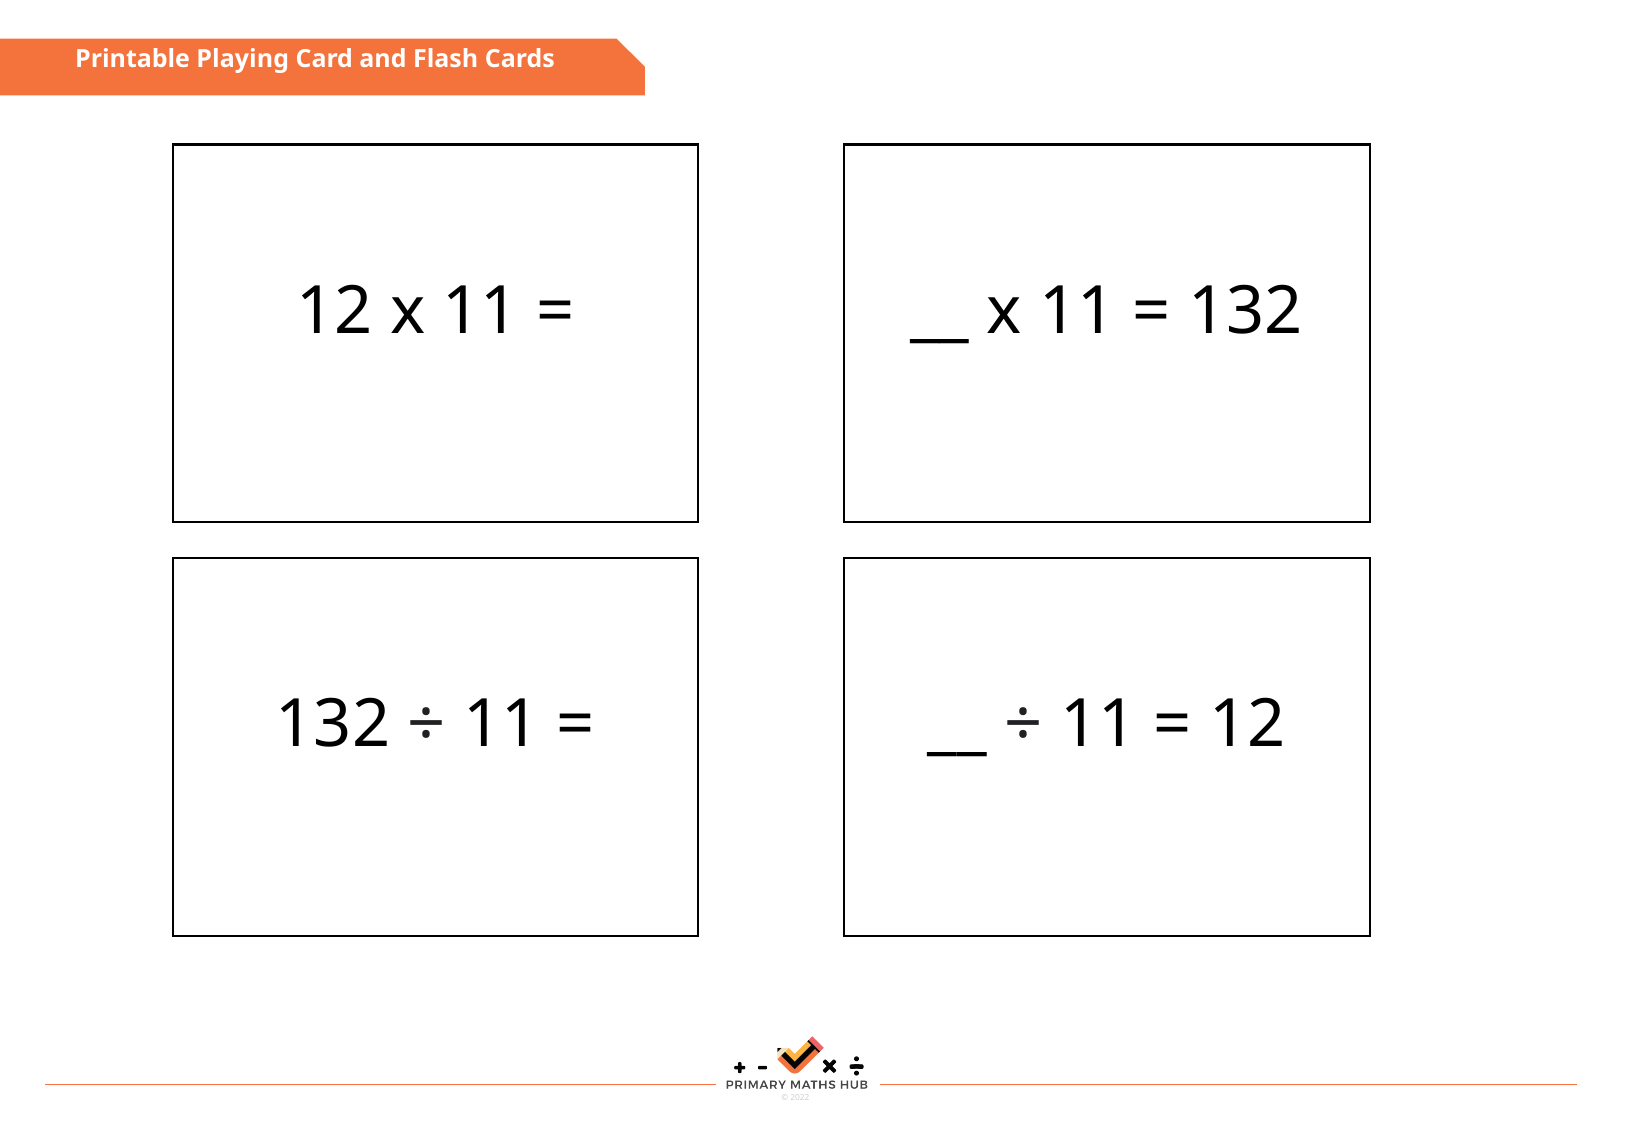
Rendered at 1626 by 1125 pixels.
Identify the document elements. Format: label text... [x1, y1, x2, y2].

picture [722, 1034, 872, 1094]
text_box Printable Playing Card and Flash Cards [0, 37, 646, 97]
text_box __ x 11 = 132 [844, 259, 1370, 355]
text_box [172, 143, 699, 259]
text_box [843, 557, 1371, 937]
text_box 132 ÷ 11 = [172, 672, 699, 768]
text_box [172, 557, 699, 672]
text_box 12 x 11 = [172, 259, 699, 355]
text_box __ ÷ 11 = 12 [844, 672, 1370, 768]
text_box © 2022 [720, 1084, 870, 1110]
text_box [172, 768, 699, 937]
text_box [843, 143, 1371, 523]
text_box [172, 355, 699, 523]
